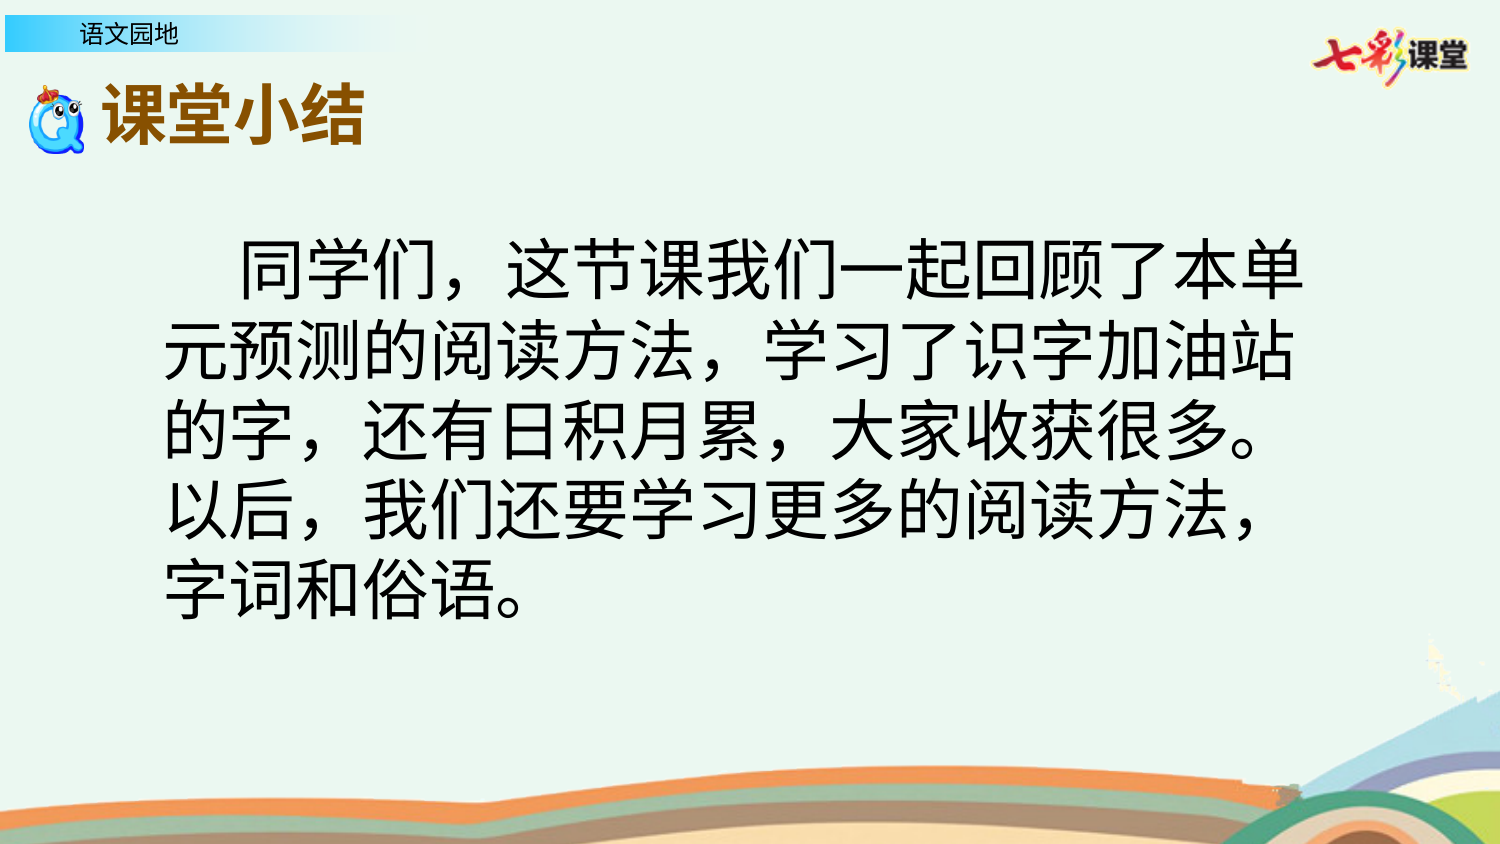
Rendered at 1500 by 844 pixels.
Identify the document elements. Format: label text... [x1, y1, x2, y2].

picture [0, 572, 1500, 844]
picture [1308, 14, 1477, 95]
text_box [28, 67, 408, 160]
text_box 同学们，这节课我们一起回顾了本单元预测的阅读方法，学习了识字加油站的字，还有日积月累，大家收获很多。以后，我们还要学习更多的阅读方法，字词和俗语。 [147, 220, 1353, 636]
